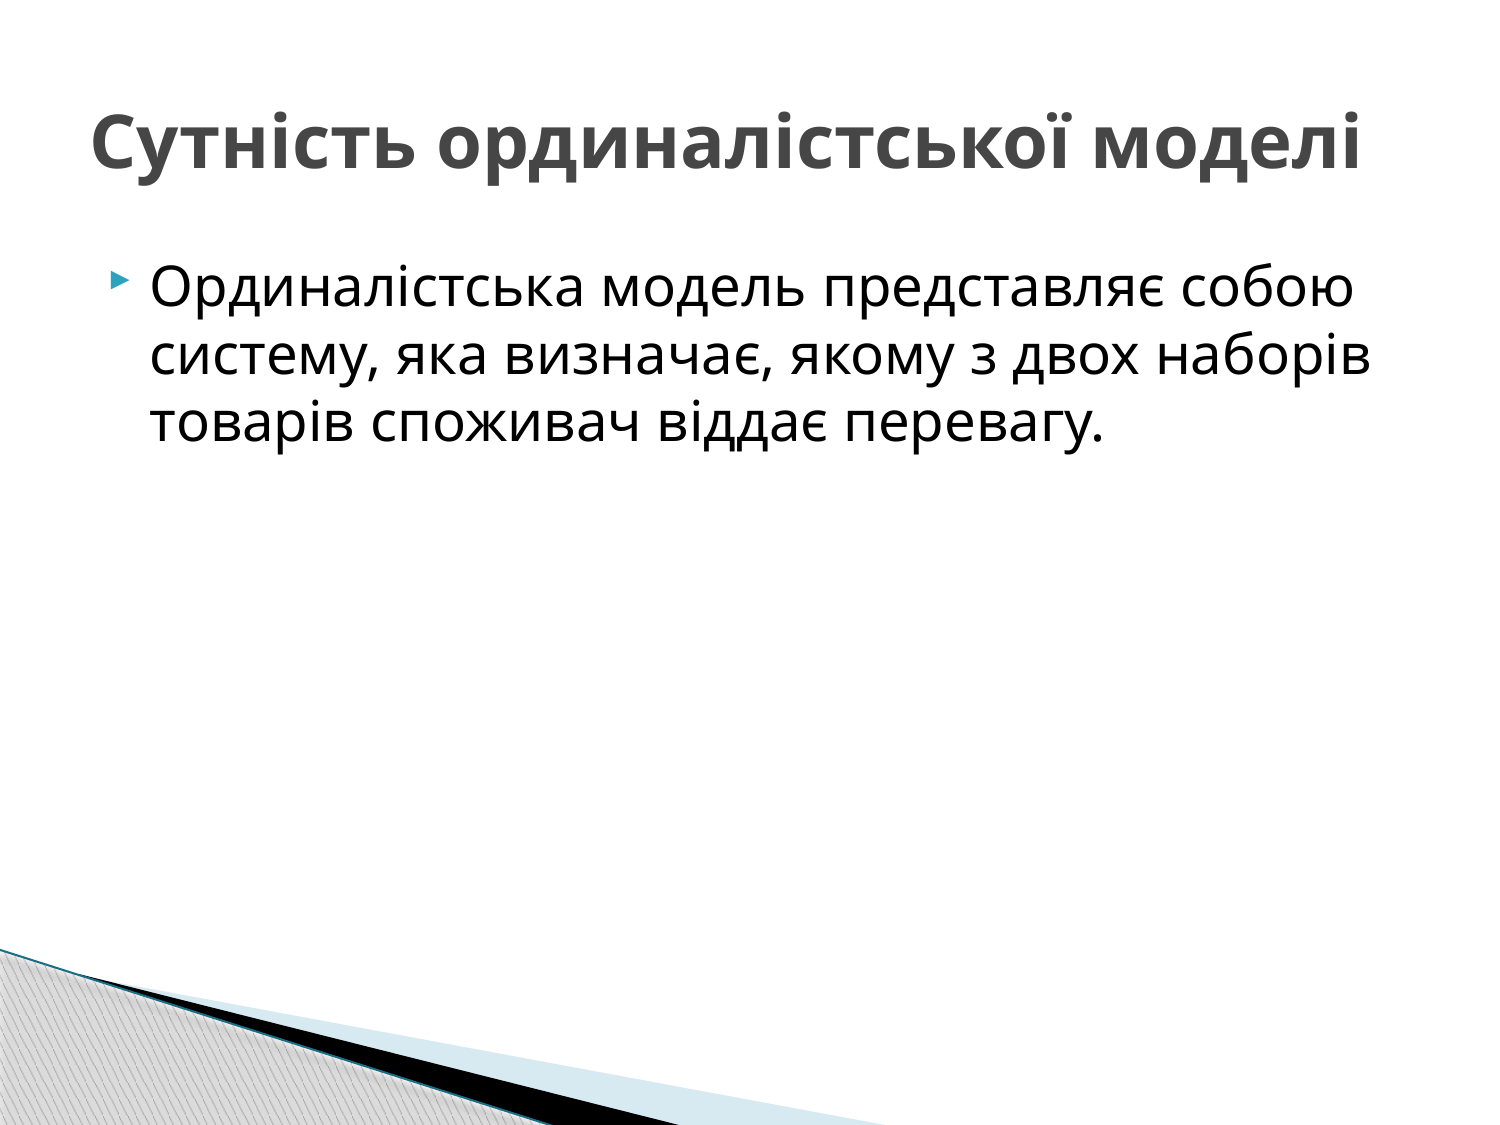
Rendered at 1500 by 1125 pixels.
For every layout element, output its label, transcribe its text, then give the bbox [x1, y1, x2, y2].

title Сутність ординалістської моделі [75, 45, 1425, 233]
list Ординалістська модель представляє собою систему, яка визначає, якому з двох наборів товарів споживач віддає перевагу. [75, 243, 1425, 986]
